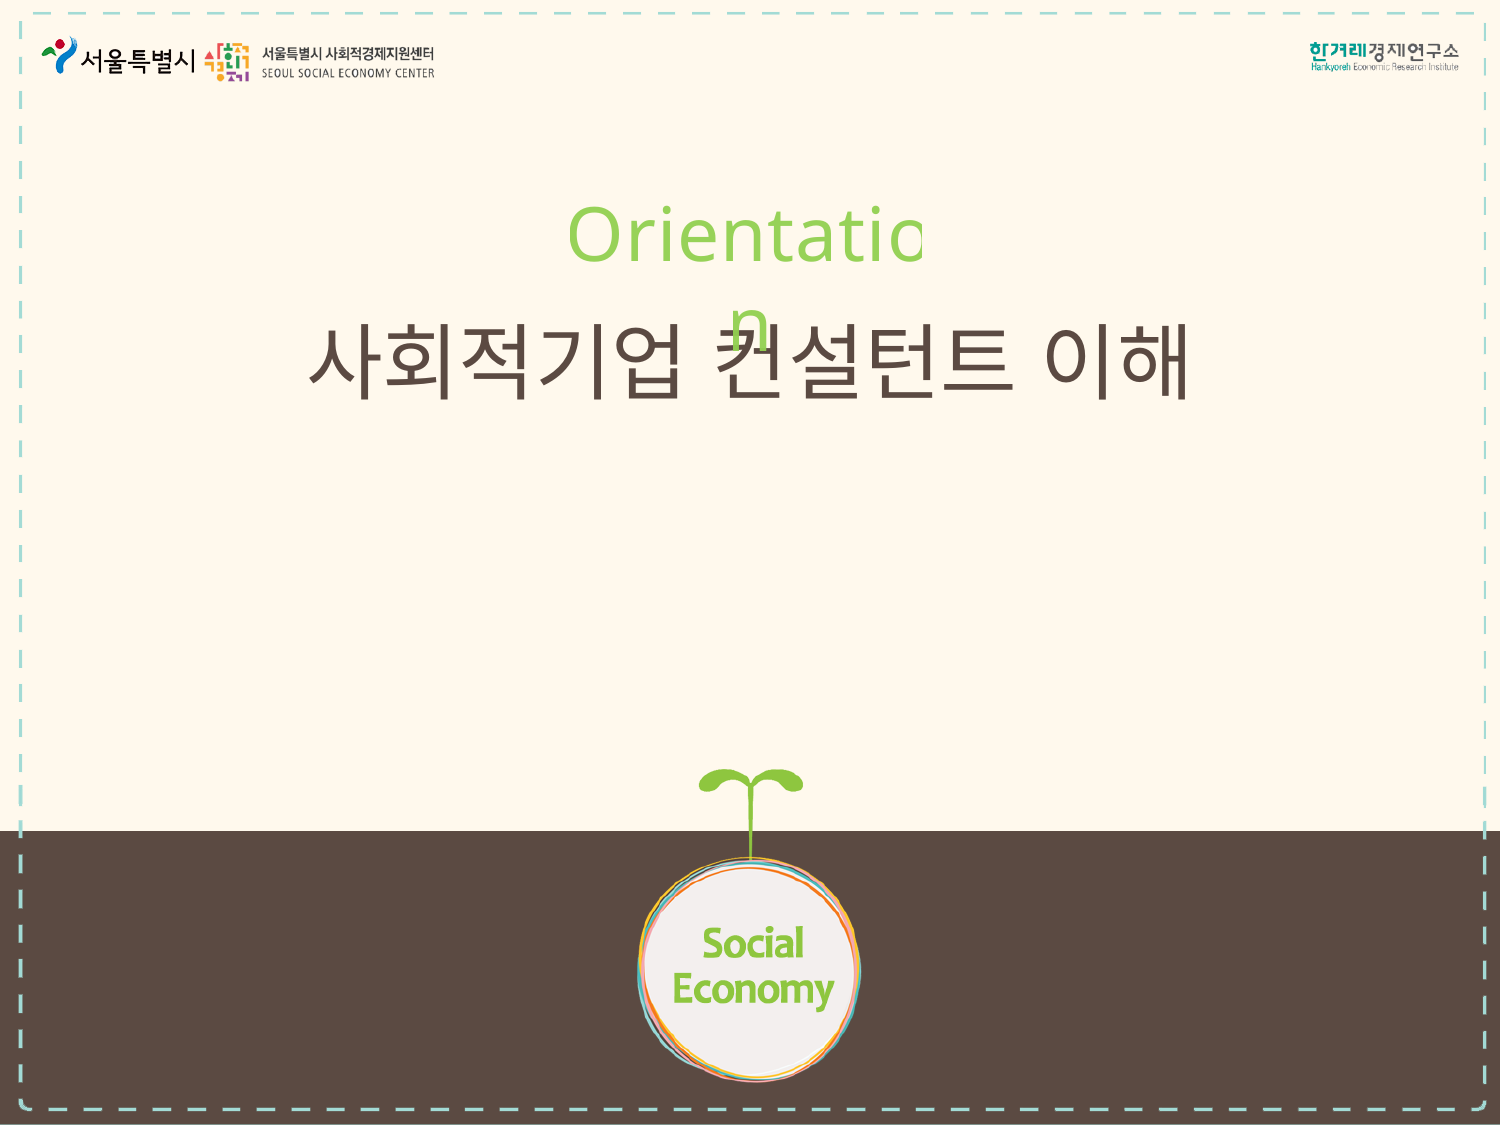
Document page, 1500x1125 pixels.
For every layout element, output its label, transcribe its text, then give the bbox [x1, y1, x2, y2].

list Orientation [537, 178, 963, 285]
picture [0, 0, 1500, 1125]
title 사회적기업 컨설턴트 이해 [112, 302, 1388, 433]
